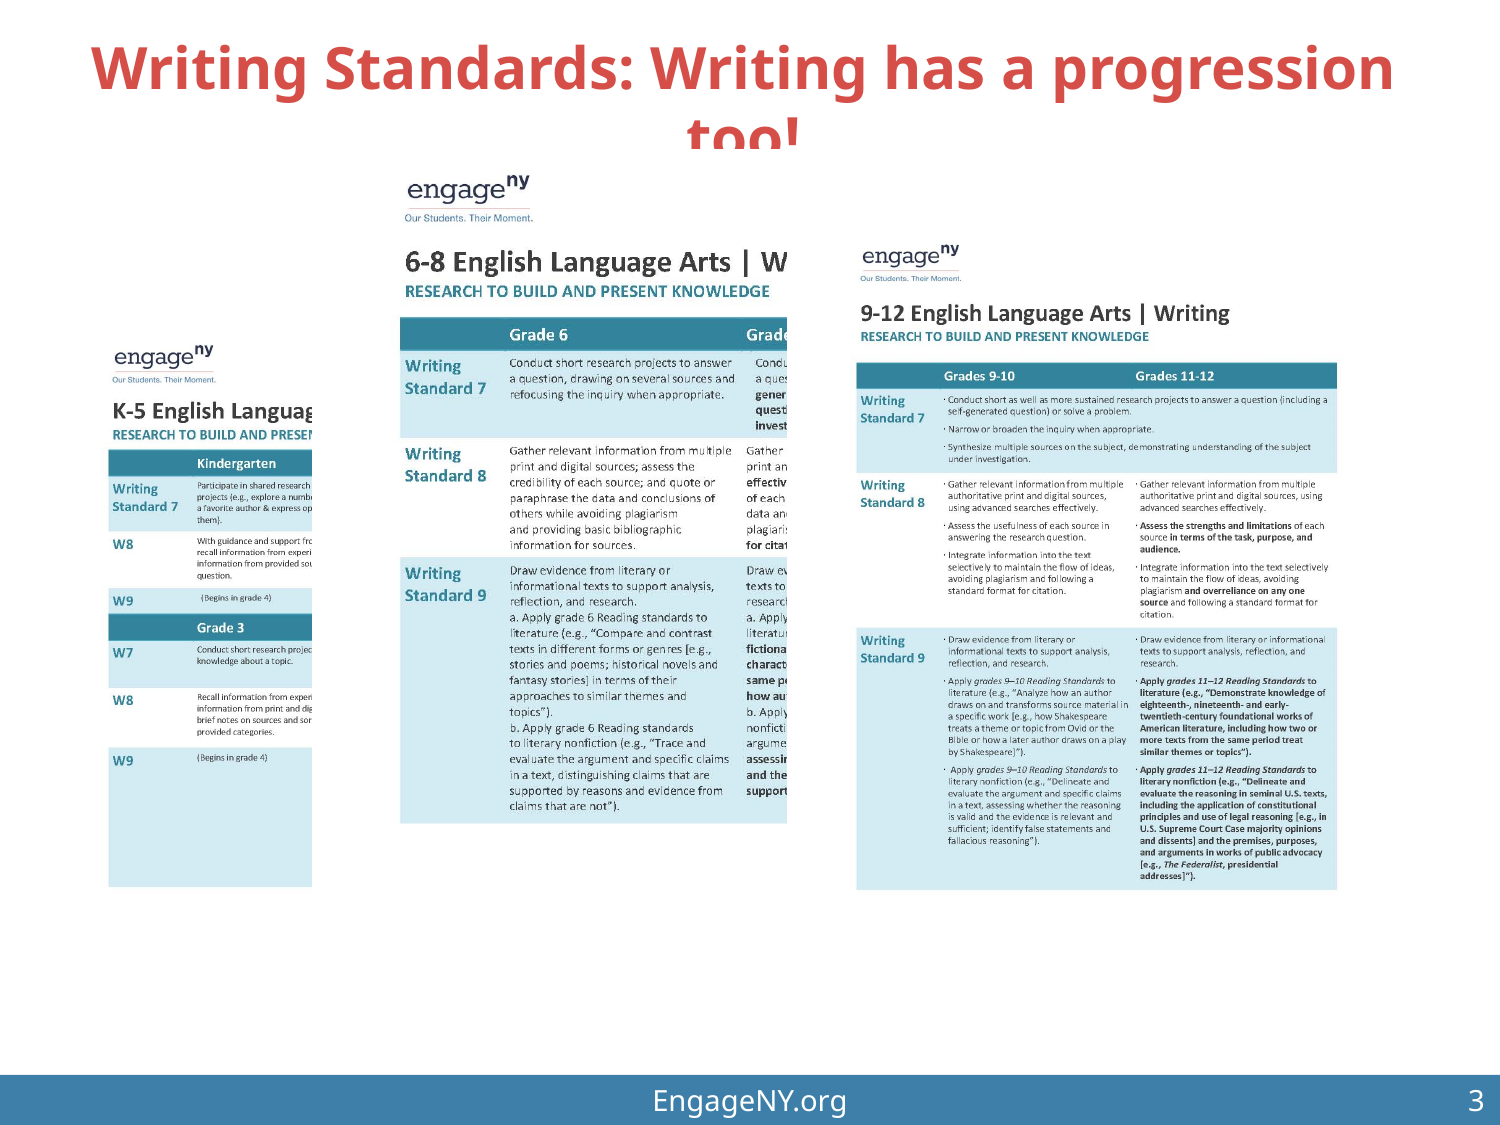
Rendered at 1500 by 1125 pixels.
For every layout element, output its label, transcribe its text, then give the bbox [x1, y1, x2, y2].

picture [37, 149, 1410, 1031]
footer EngageNY.org [0, 1074, 1149, 1125]
slide_number 3 [1149, 1074, 1500, 1125]
title Writing Standards: Writing has a progression too! [24, 62, 1463, 250]
